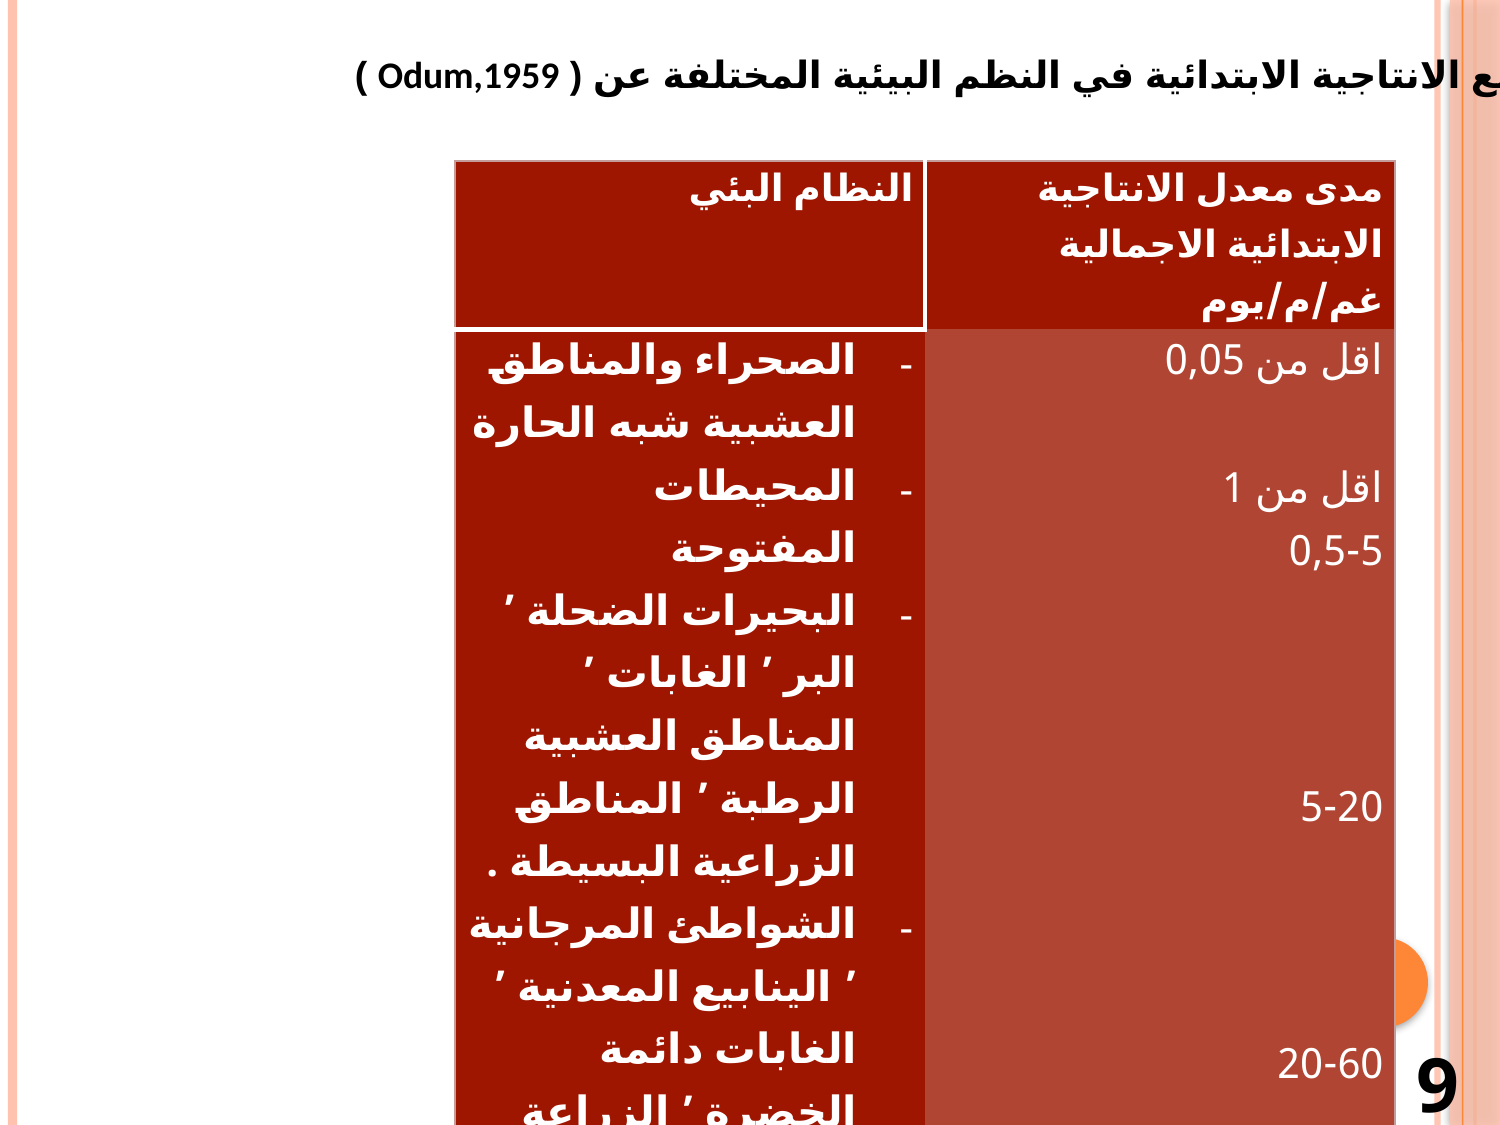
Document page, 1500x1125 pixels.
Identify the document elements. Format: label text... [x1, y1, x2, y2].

table_cell اقل من 0,05 اقل من 1 0,5-5 5-20 20-60 [925, 329, 1394, 1125]
text_box توزيع الانتاجية الابتدائية في النظم البيئية المختلفة عن ( Odum,1959 ) [182, 43, 1500, 164]
table_header مدى معدل الانتاجية الابتدائية الاجمالية غم/م/يوم [927, 164, 1394, 329]
table_cell الصحراء والمناطق العشبية شبه الحارة المحيطات المفتوحة البحيرات الضحلة ’ البر ’ الغابات ’ المناطق العشبية الرطبة ’ المناطق الزراعية البسيطة . الشواطئ المرجانية ’ الينابيع المعدنية ’ الغابات دائمة الخضرة ’ الزراعة المكثفة . أعلي معدل يمكن بلوغه في مناطق طبيعية وزراعة اكثر انضاجا ويكون هذا لفترة فصلية [456, 332, 925, 1125]
table_header النظام البئي [456, 164, 923, 327]
slide_number 9 [1387, 1039, 1488, 1125]
